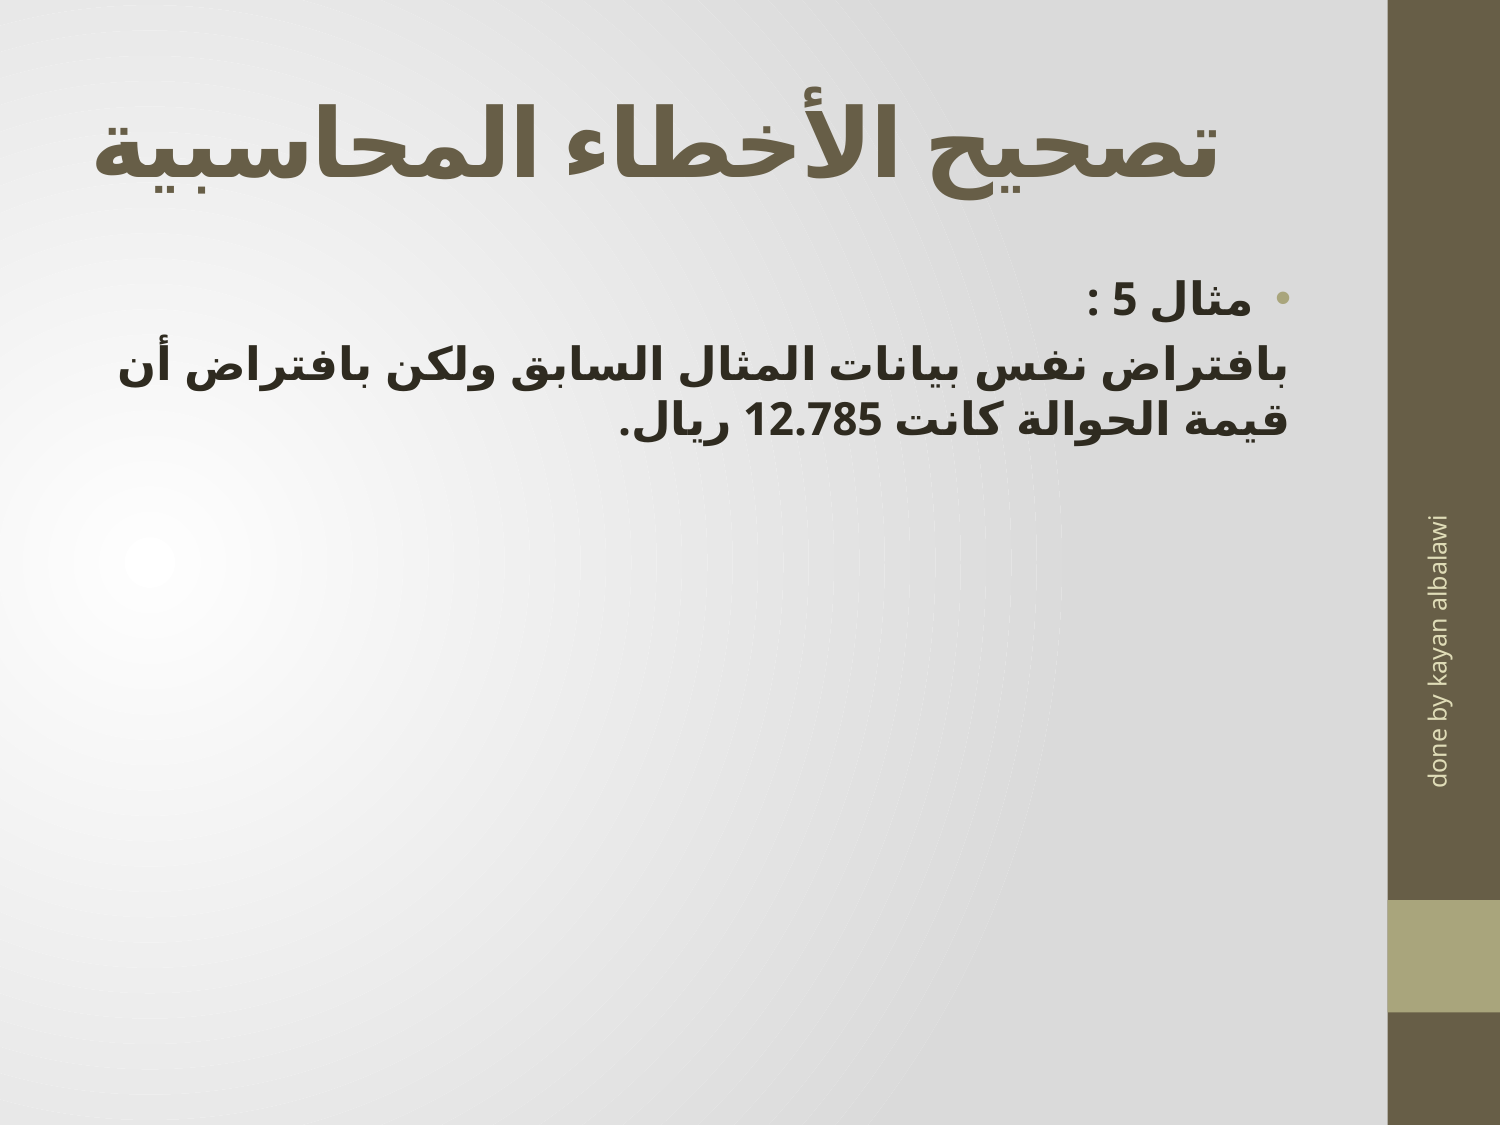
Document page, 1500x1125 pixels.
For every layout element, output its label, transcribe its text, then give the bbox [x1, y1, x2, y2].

title تصحيح الأخطاء المحاسبية [75, 45, 1325, 233]
footer done by kayan albalawi [1408, 500, 1469, 889]
list مثال 5 : بافتراض نفس بيانات المثال السابق ولكن بافتراض أن قيمة الحوالة كانت 12.785 ريال. [75, 262, 1325, 1050]
